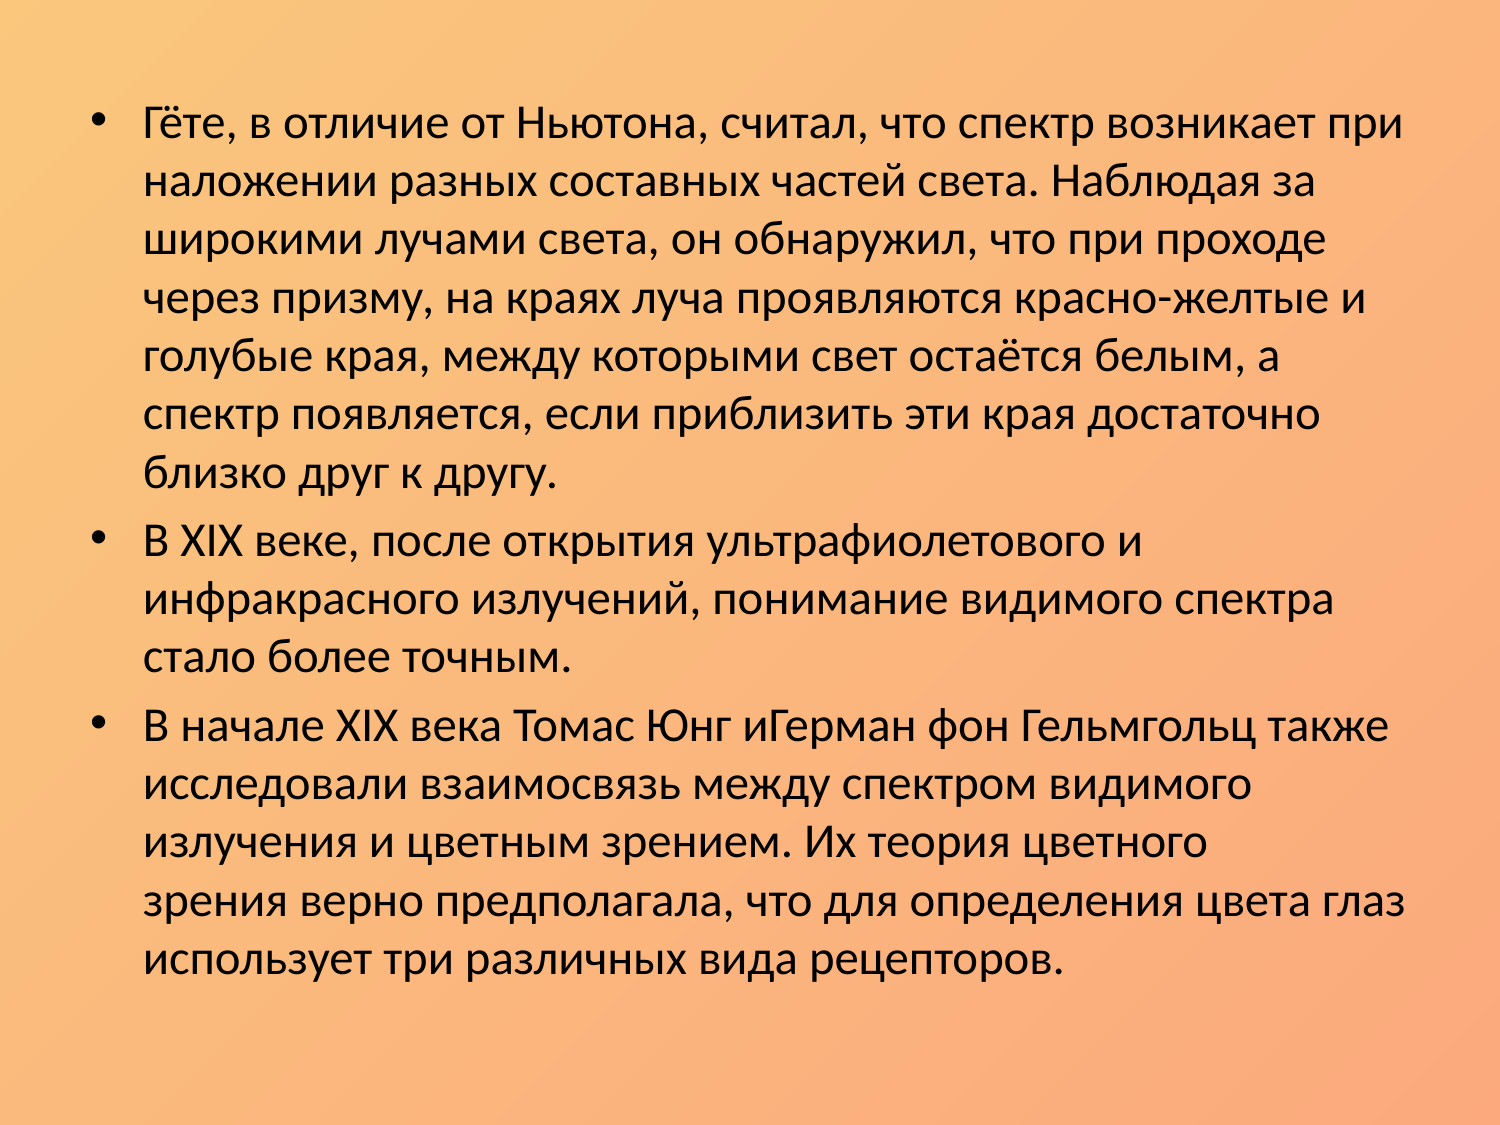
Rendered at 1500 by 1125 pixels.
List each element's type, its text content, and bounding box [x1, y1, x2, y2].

list Гёте, в отличие от Ньютона, считал, что спектр возникает при наложении разных составных частей света. Наблюдая за широкими лучами света, он обнаружил, что при проходе через призму, на краях луча проявляются красно-желтые и голубые края, между которыми свет остаётся белым, а спектр появляется, если приблизить эти края достаточно близко друг к другу. В XIX веке, после открытия ультрафиолетового и инфракрасного излучений, понимание видимого спектра стало более точным. В начале XIX века Томас Юнг иГерман фон Гельмгольц также исследовали взаимосвязь между спектром видимого излучения и цветным зрением. Их теория цветного зрения верно предполагала, что для определения цвета глаз использует три различных вида рецепторов. [75, 82, 1425, 1005]
